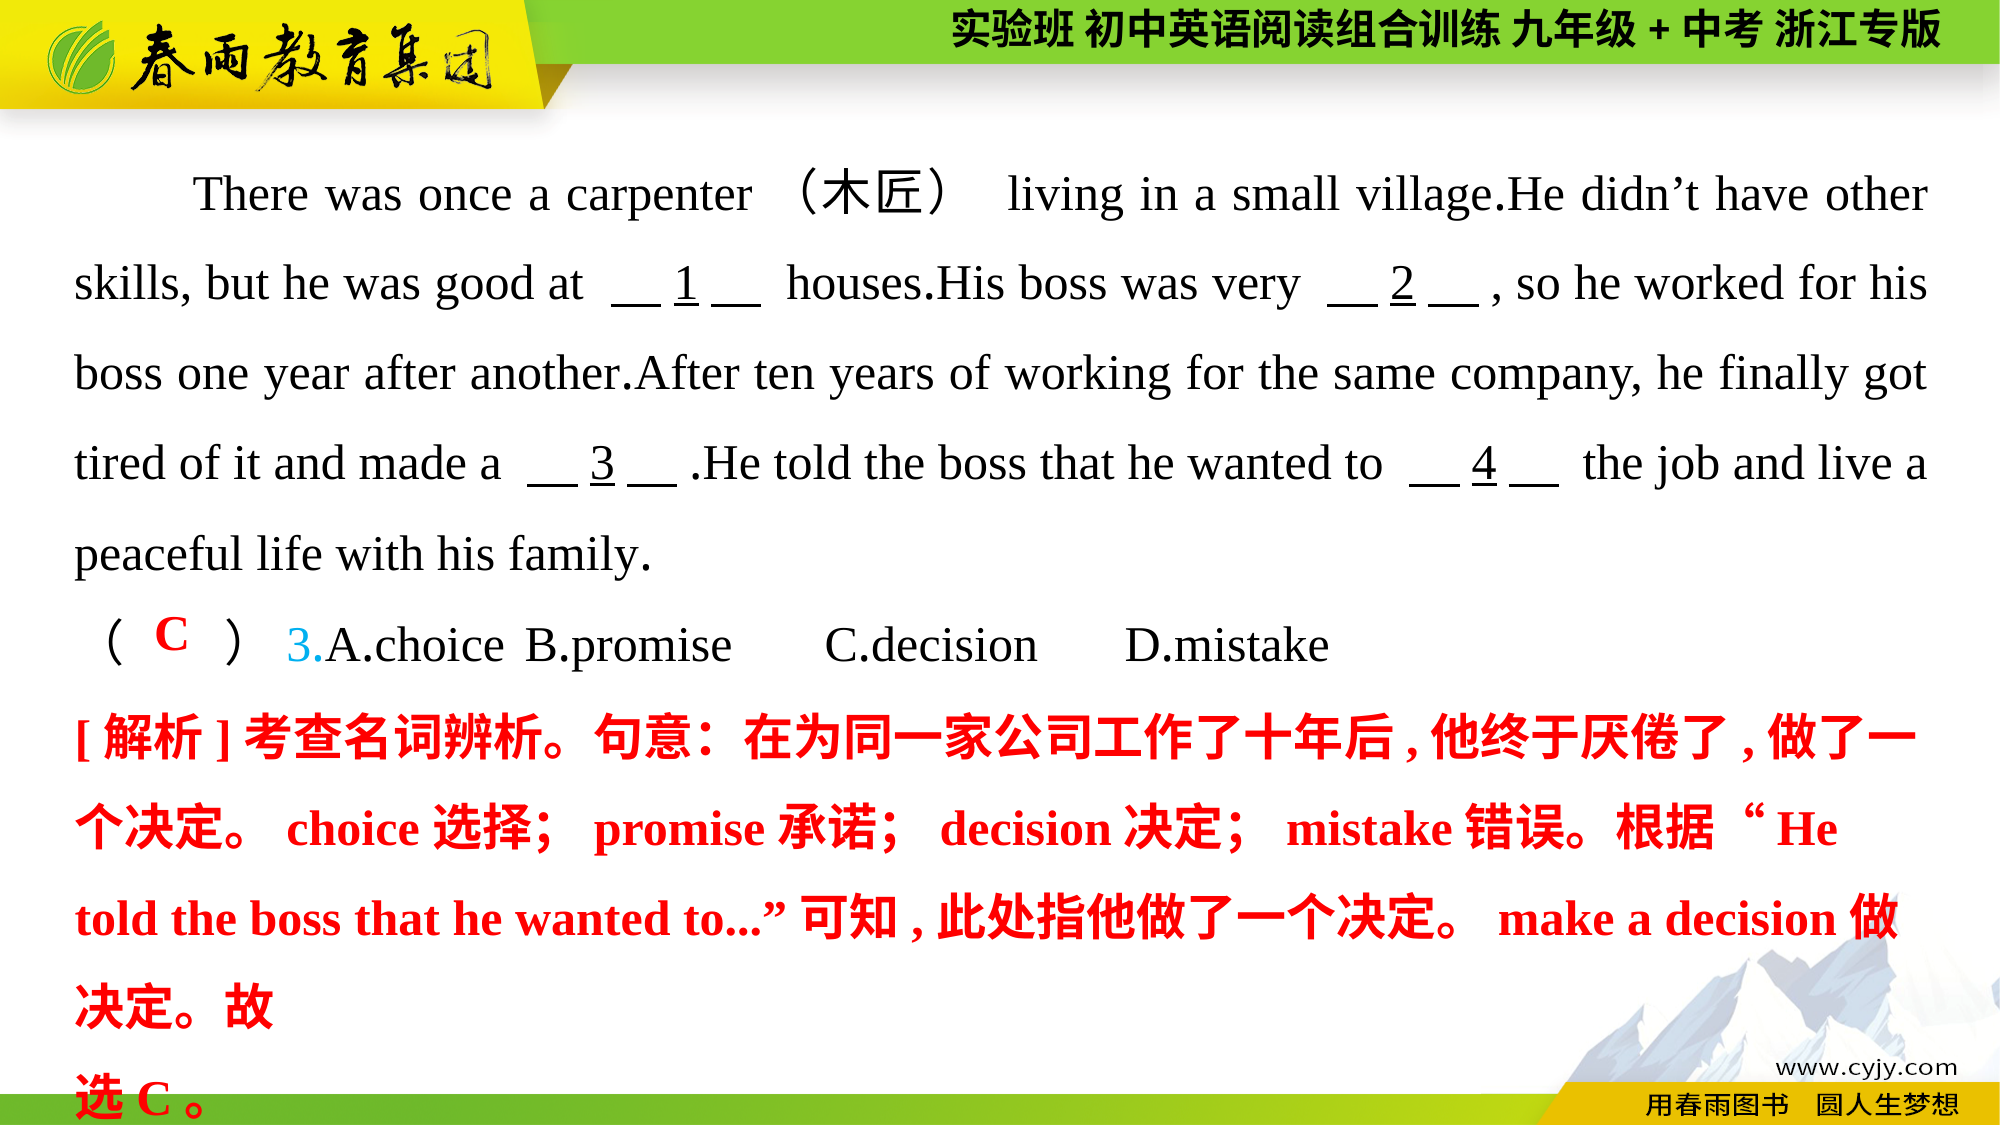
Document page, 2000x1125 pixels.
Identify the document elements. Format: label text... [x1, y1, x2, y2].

picture [0, 0, 2000, 1125]
text_box （ ）3.A.choice B.promise C.decision D.mistake [59, 573, 1944, 667]
text_box C [139, 592, 206, 668]
text_box [解析]考查名词辨析。句意：在为同一家公司工作了十年后,他终于厌倦了,做了一个决定。choice选择；promise承诺；decision决定；mistake错误。根据“He told the boss that he wanted to...”可知,此处指他做了一个决定。make a decision做决定。故 选C。 [59, 667, 1944, 1125]
list There was once a carpenter（木匠） living in a small village.He didn’t have other skills, but he was good at 1 houses.His boss was very 2 , so he worked for his boss one year after another.After ten years of working for the same company, he finally got tired of it and made a 3 .He told the boss that he wanted to 4 the job and live a peaceful life with his family. [59, 122, 1944, 573]
